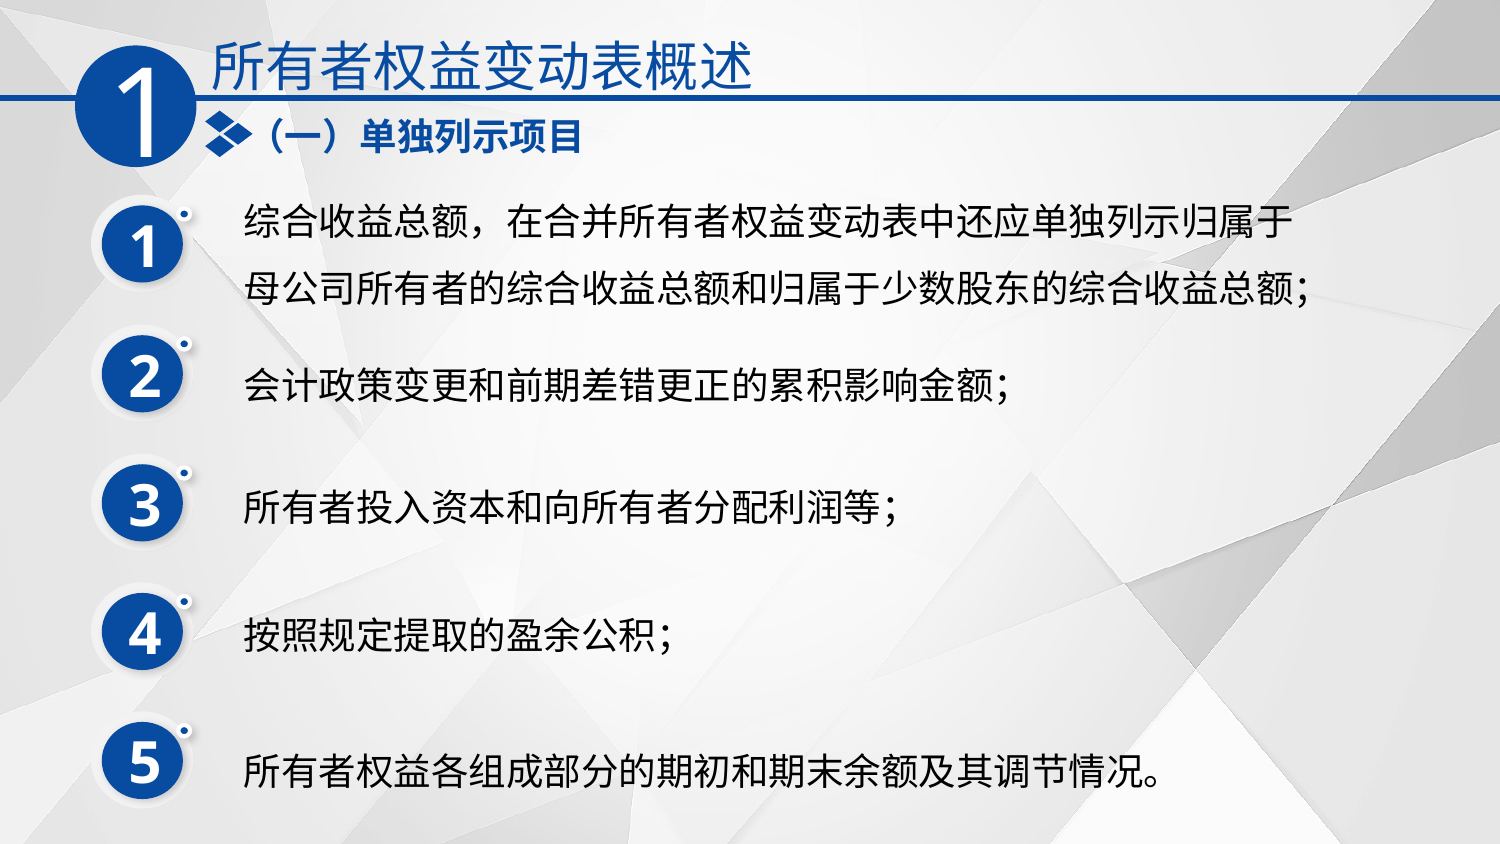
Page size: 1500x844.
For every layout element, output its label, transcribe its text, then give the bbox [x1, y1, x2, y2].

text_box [90, 453, 194, 552]
text_box （一）单独列示项目 [234, 107, 597, 164]
picture [0, 101, 1500, 844]
text_box 所有者权益各组成部分的期初和期末余额及其调节情况。 [228, 718, 1201, 801]
text_box [75, 107, 84, 138]
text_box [90, 710, 194, 809]
text_box 所有者投入资本和向所有者分配利润等； [228, 453, 1010, 537]
text_box 1 [84, 45, 203, 97]
picture [0, 0, 1500, 95]
text_box 1 [84, 107, 203, 171]
text_box [75, 74, 84, 97]
text_box [223, 122, 253, 145]
text_box 会计政策变更和前期差错更正的累积影响金额； [228, 332, 1021, 482]
text_box 综合收益总额，在合并所有者权益变动表中还应单独列示归属于母公司所有者的综合收益总额和归属于少数股东的综合收益总额； [228, 168, 1346, 318]
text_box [90, 324, 194, 422]
text_box [205, 135, 235, 158]
text_box 按照规定提取的盈余公积； [228, 582, 824, 665]
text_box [90, 194, 194, 293]
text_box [90, 581, 194, 680]
text_box [205, 110, 235, 133]
text_box 所有者权益变动表概述 [198, 37, 875, 92]
